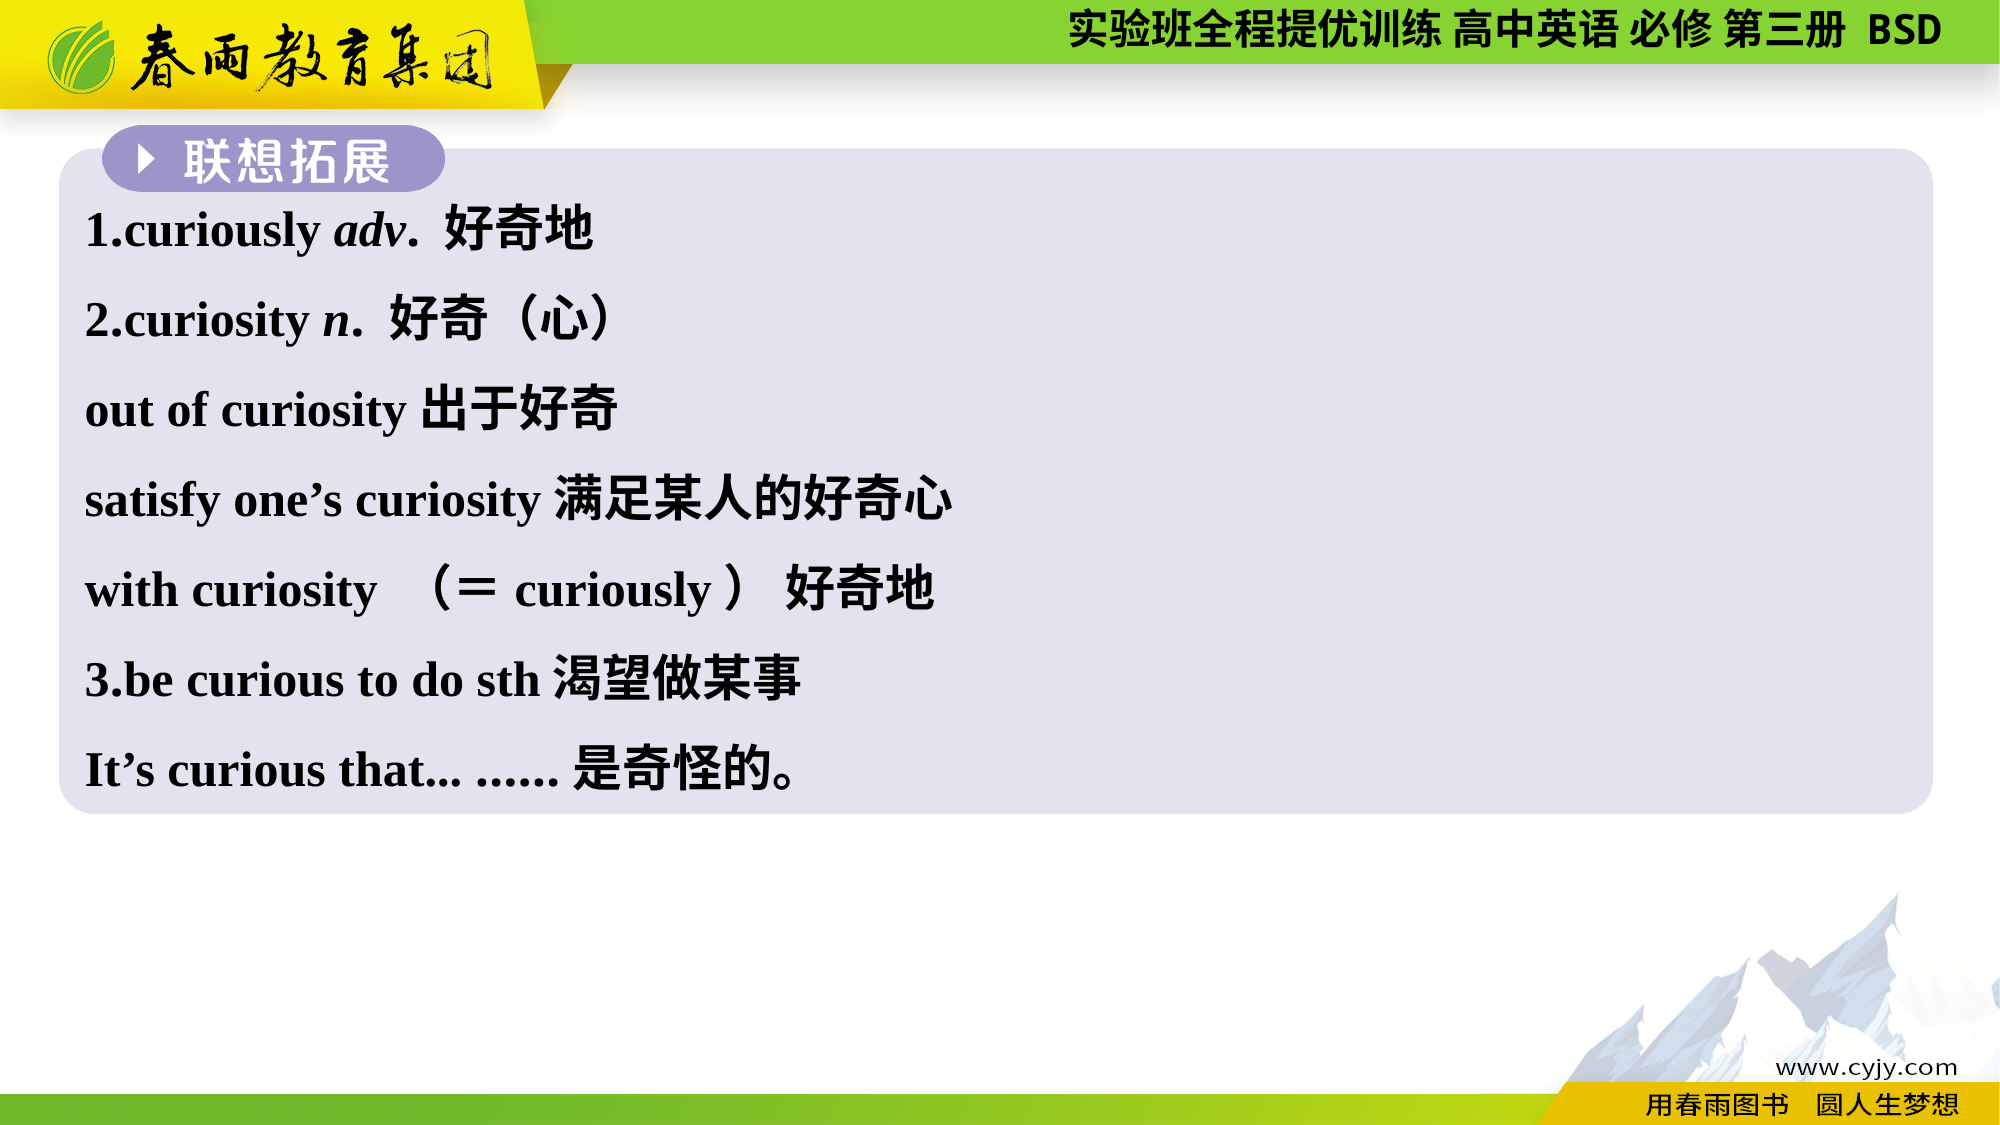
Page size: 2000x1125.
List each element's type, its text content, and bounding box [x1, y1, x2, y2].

picture [0, 0, 2000, 1125]
text_box 1.curiously adv. 好奇地 2.curiosity n. 好奇（心） out of curiosity出于好奇 satisfy one’s curiosity满足某人的好奇心 with curiosity （＝curiously） 好奇地 3.be curious to do sth渴望做某事 It’s curious that... ……是奇怪的。 [59, 148, 1934, 815]
